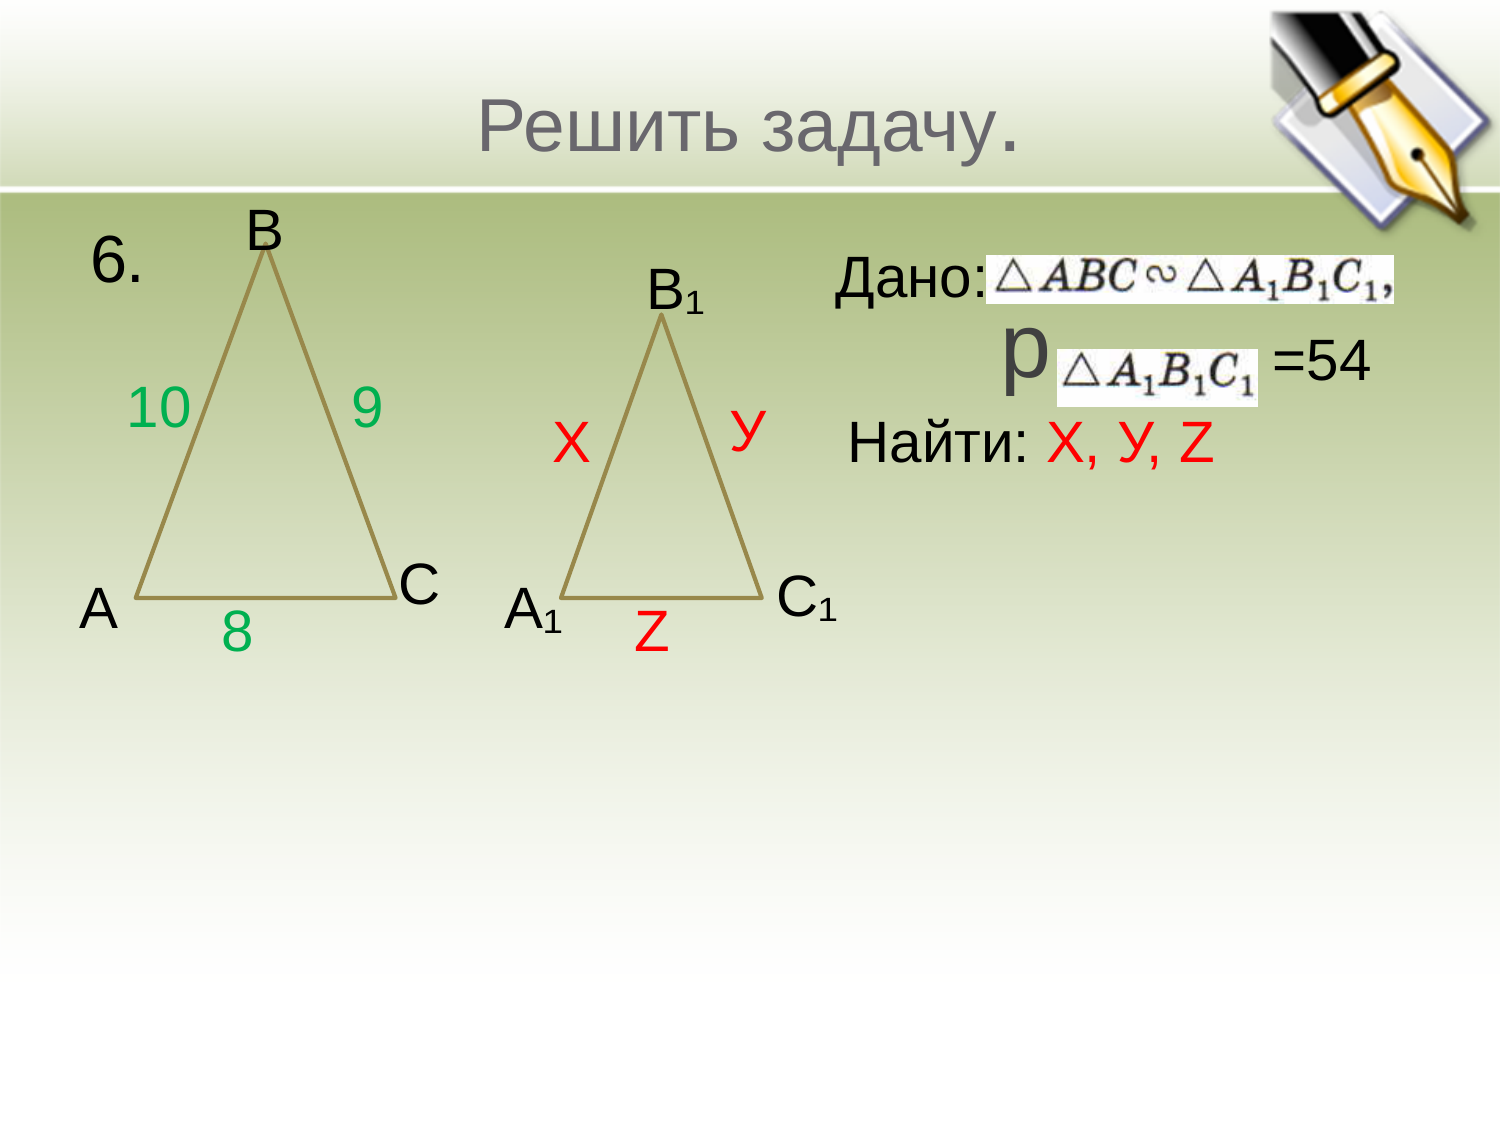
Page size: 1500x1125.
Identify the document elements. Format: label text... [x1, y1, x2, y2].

text_box С₁ [761, 550, 868, 636]
text_box В₁ [631, 243, 739, 329]
picture [0, 0, 1500, 1125]
text_box 8 [206, 586, 337, 671]
text_box [571, 329, 761, 601]
text_box В [230, 184, 337, 270]
text_box У [714, 385, 845, 471]
text_box 9 [336, 361, 467, 447]
text_box 10 [112, 361, 242, 447]
text_box р [986, 312, 1128, 397]
text_box Дано: [820, 231, 1046, 317]
text_box А [64, 562, 172, 648]
text_box Х [537, 397, 668, 482]
text_box Найти: Х, У, Z [832, 397, 1235, 482]
text_box А₁ [490, 562, 597, 648]
text_box С [383, 538, 490, 624]
title Решить задачу. [74, 44, 1426, 185]
text_box Z [620, 586, 750, 671]
text_box [146, 270, 383, 601]
list 6. [74, 207, 1426, 1006]
text_box =54 [1257, 314, 1388, 400]
